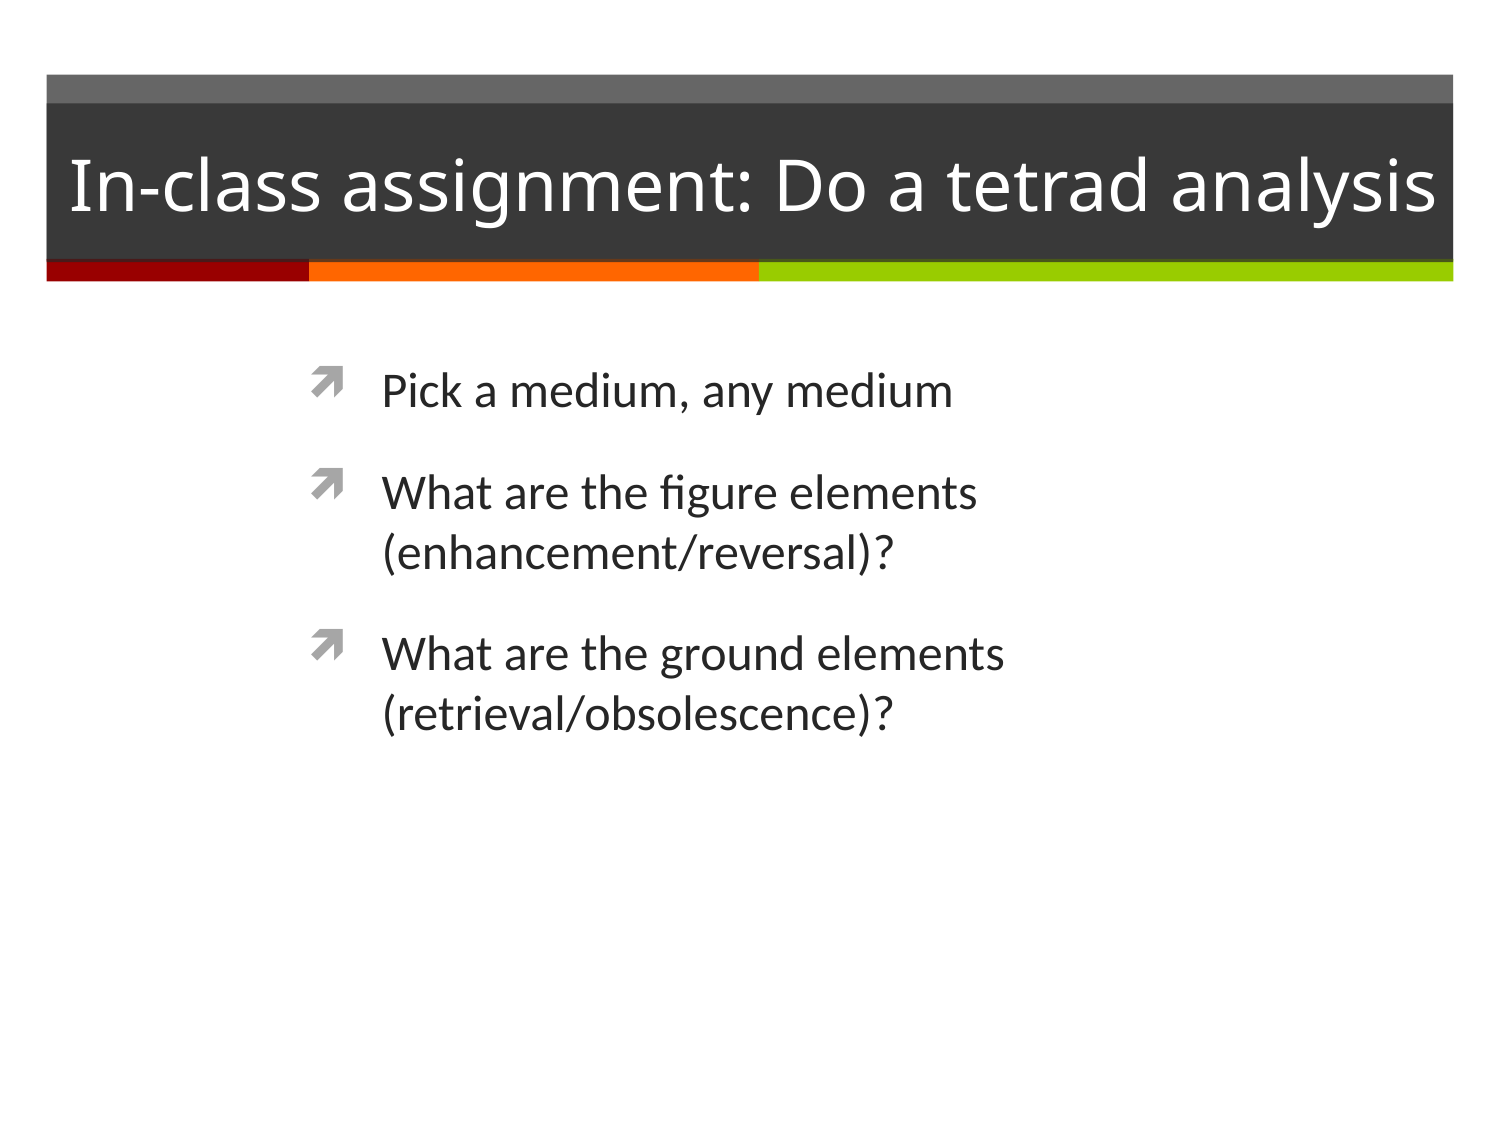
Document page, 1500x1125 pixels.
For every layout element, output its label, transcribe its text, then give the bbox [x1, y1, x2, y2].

list Pick a medium, any medium What are the figure elements (enhancement/reversal)? What are the ground elements (retrieval/obsolescence)? [292, 350, 1454, 1005]
title In-class assignment: Do a tetrad analysis [46, 103, 1454, 263]
